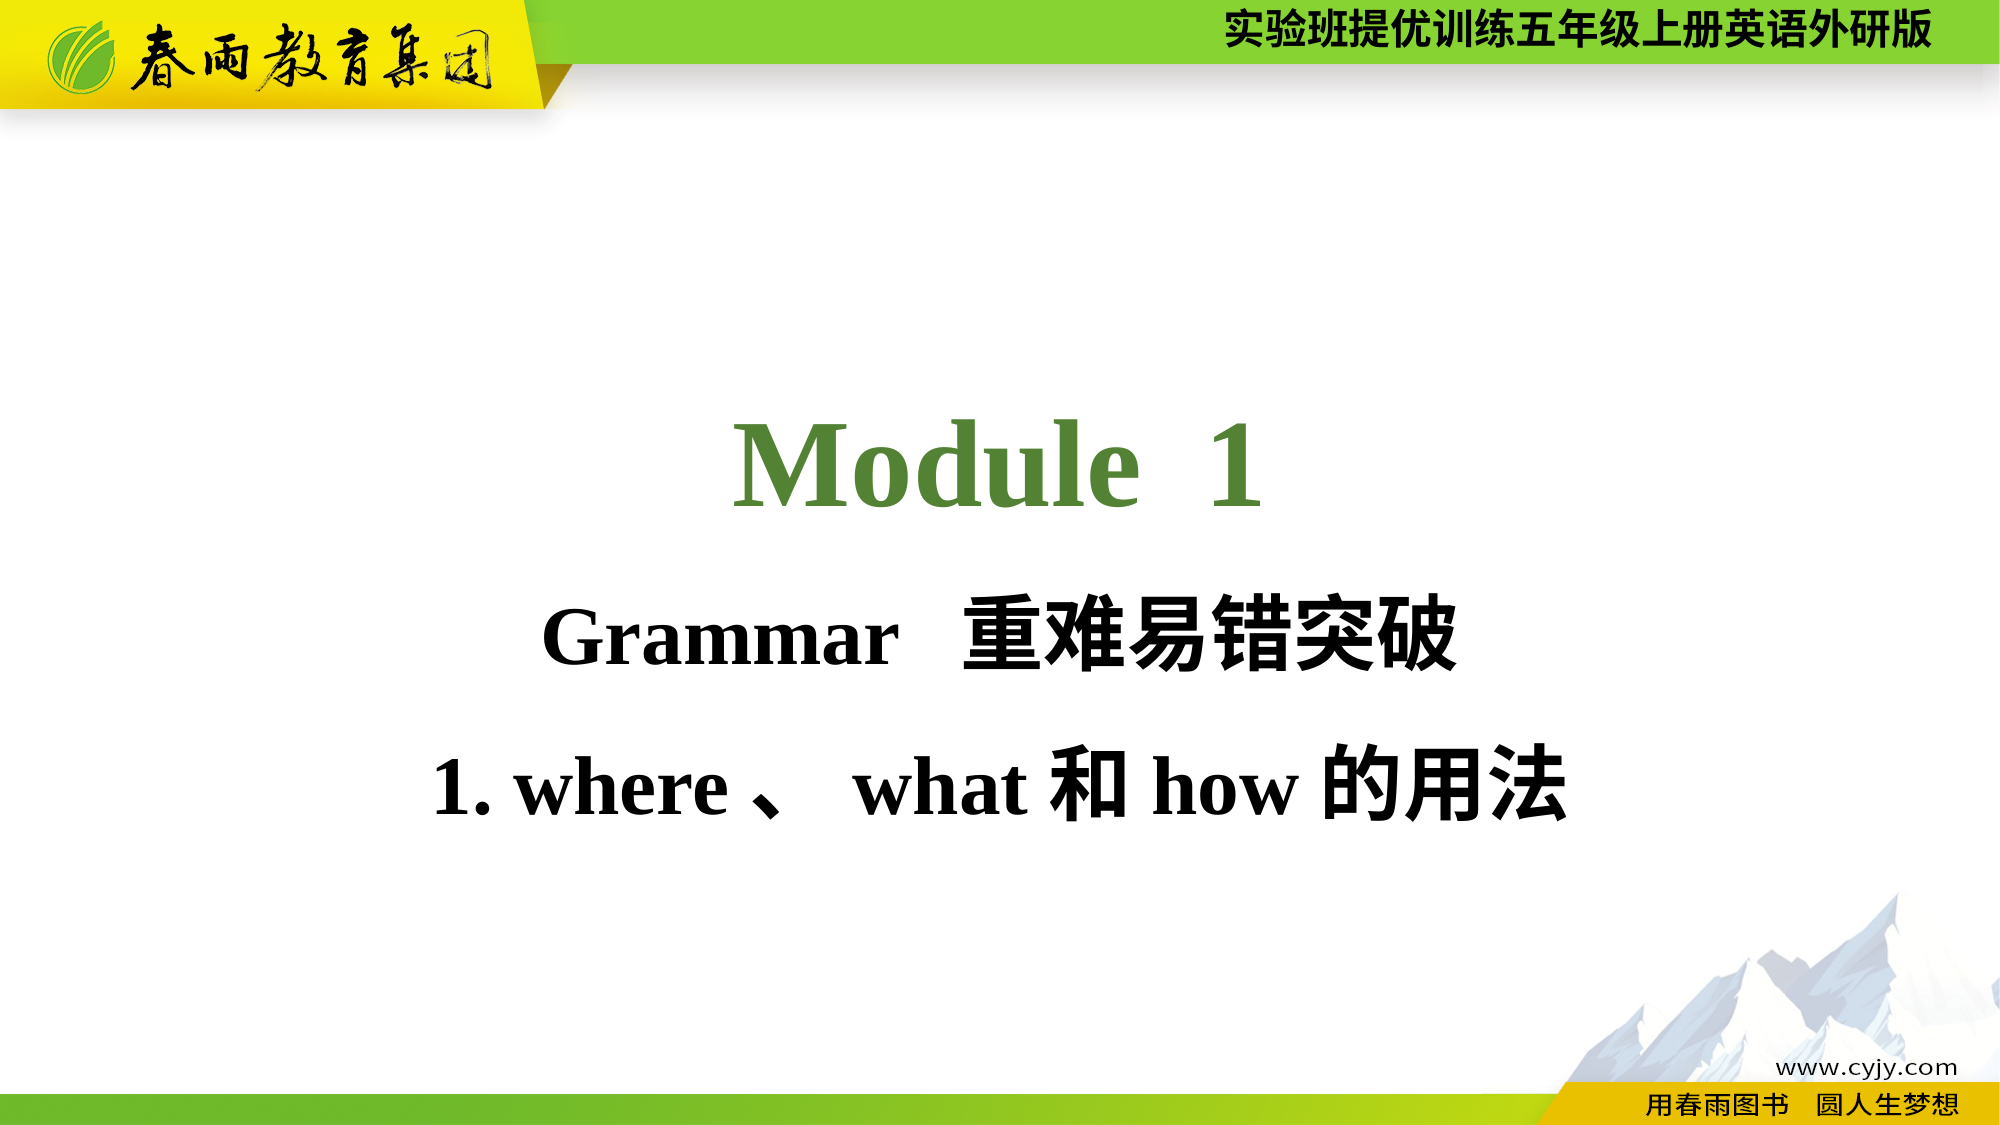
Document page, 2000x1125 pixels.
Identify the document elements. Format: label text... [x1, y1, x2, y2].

picture [0, 839, 2000, 1125]
picture [0, 0, 2000, 298]
text_box Module 1 Grammar 重难易错突破 1. where、what和how的用法 [0, 298, 2000, 839]
